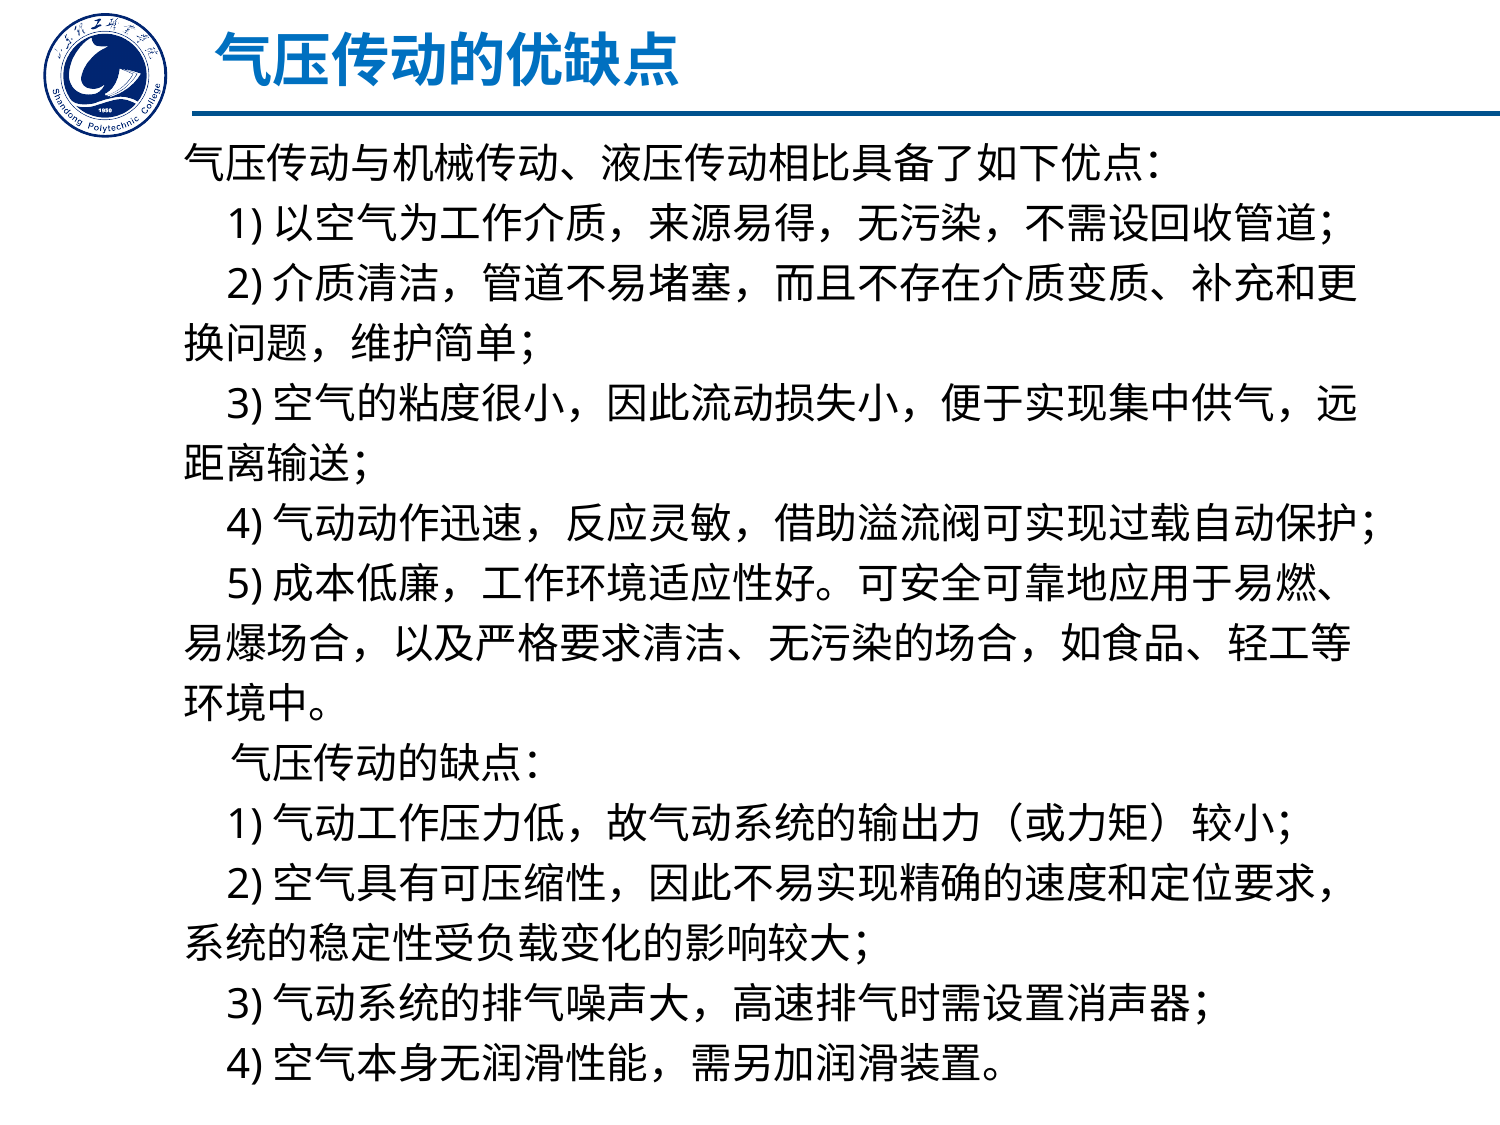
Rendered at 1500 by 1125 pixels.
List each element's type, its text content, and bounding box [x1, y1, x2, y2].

text_box 气压传动的优缺点 [199, 16, 1477, 102]
picture [43, 7, 174, 138]
text_box 气压传动与机械传动、液压传动相比具备了如下优点： 1)以空气为工作介质，来源易得，无污染，不需设回收管道； 2)介质清洁，管道不易堵塞，而且不存在介质变质、补充和更换问题，维护简单； 3)空气的粘度很小，因此流动损失小，便于实现集中供气，远距离输送； 4)气动动作迅速，反应灵敏，借助溢流阀可实现过载自动保护； 5)成本低廉，工作环境适应性好。可安全可靠地应用于易燃、易爆场合，以及严格要求清洁、无污染的场合，如食品、轻工等环境中。 气压传动的缺点： 1)气动工作压力低，故气动系统的输出力（或力矩）较小； 2)空气具有可压缩性，因此不易实现精确的速度和定位要求，系统的稳定性受负载变化的影响较大； 3)气动系统的排气噪声大，高速排气时需设置消声器； 4)空气本身无润滑性能，需另加润滑装置。 [168, 119, 1398, 1125]
